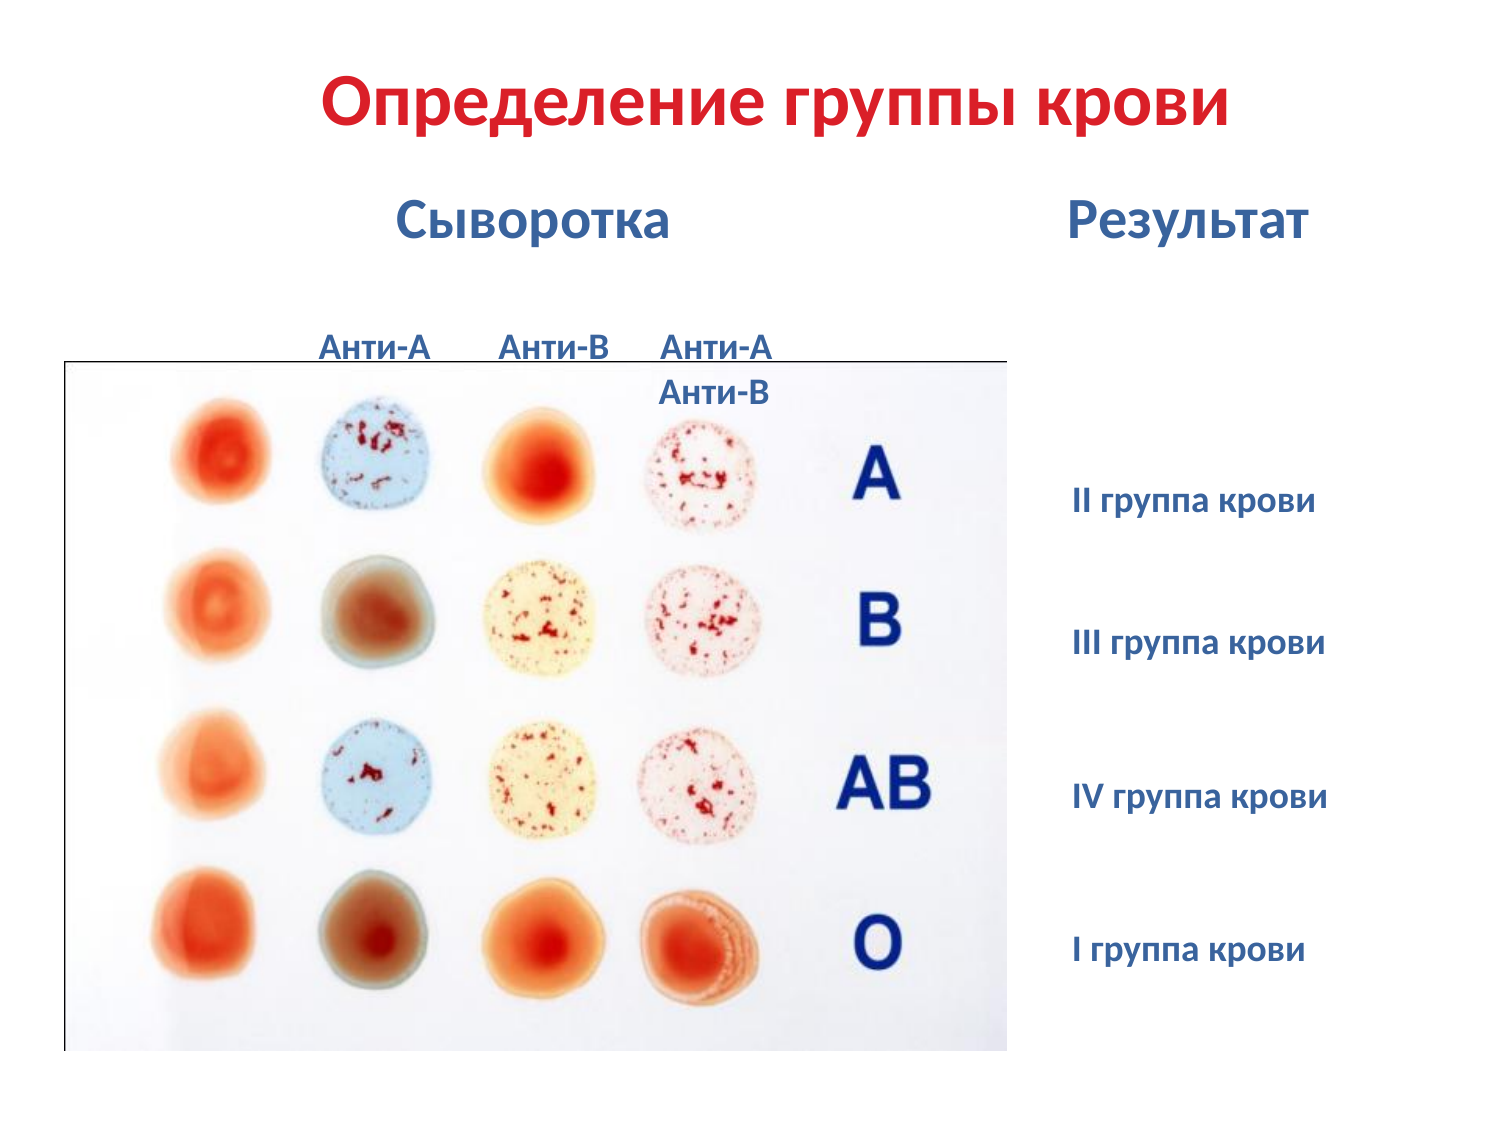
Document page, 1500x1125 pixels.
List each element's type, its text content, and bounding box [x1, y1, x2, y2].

text_box II группа крови [1057, 467, 1424, 528]
text_box IV группа крови [1057, 763, 1377, 823]
text_box Анти-А Анти-В Анти-А Анти-В [159, 314, 1010, 363]
text_box Определение группы крови [112, 42, 1376, 148]
text_box III группа крови [1057, 609, 1365, 670]
picture [64, 361, 1008, 1051]
text_box Сыворотка Результат [182, 172, 1365, 258]
text_box I группа крови [1057, 916, 1388, 977]
